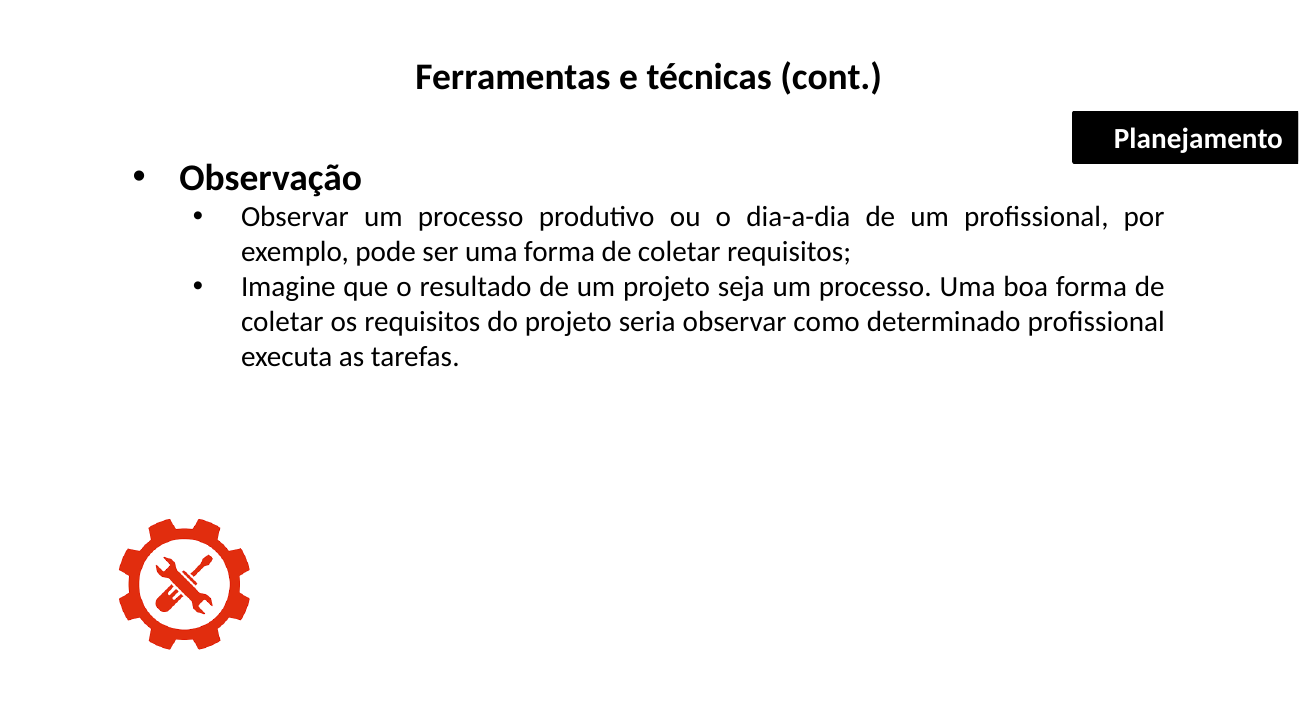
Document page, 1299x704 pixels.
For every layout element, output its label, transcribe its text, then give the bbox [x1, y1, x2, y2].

text_box Observação Observar um processo produtivo ou o dia-a-dia de um profissional, por exemplo, pode ser uma forma de coletar requisitos; Imagine que o resultado de um projeto seja um processo. Uma boa forma de coletar os requisitos do projeto seria observar como determinado profissional executa as tarefas. [117, 145, 1181, 383]
picture [117, 517, 251, 651]
text_box Ferramentas e técnicas (cont.) [0, 44, 1299, 106]
text_box Planejamento [1074, 112, 1299, 162]
